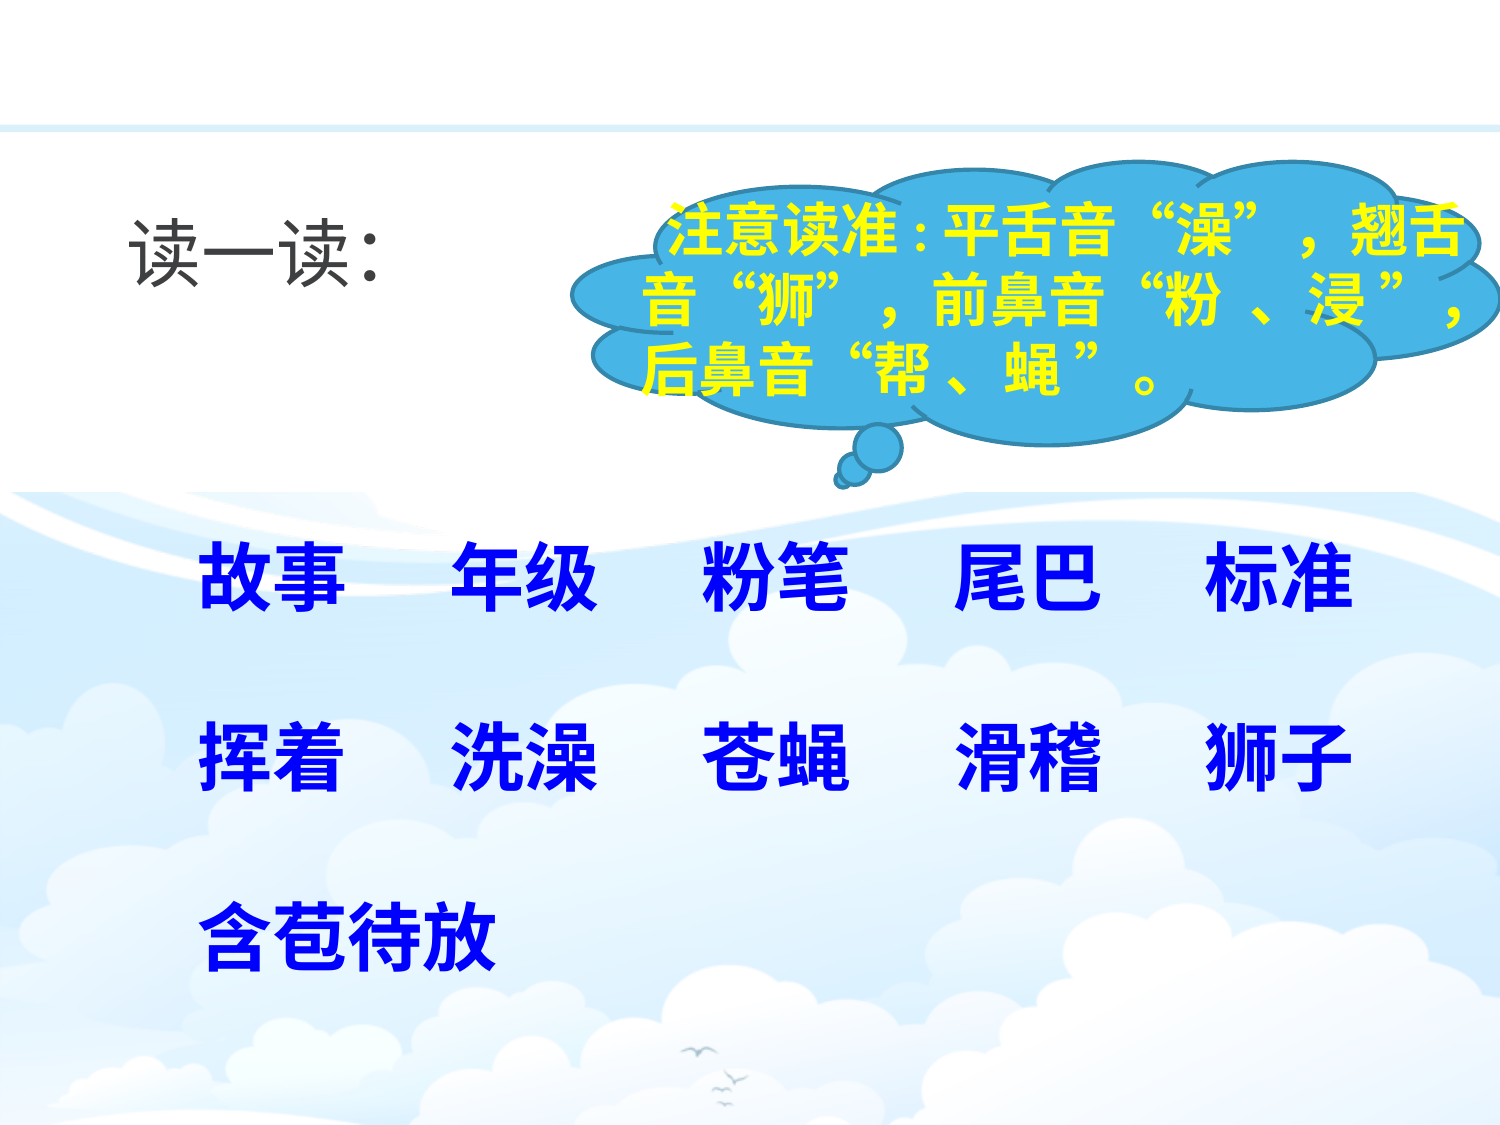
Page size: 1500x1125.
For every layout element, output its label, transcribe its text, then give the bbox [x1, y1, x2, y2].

text_box [885, 159, 1389, 185]
text_box 故事 年级 粉笔 尾巴 标准 挥着 洗澡 苍蝇 滑稽 狮子含苞待放 [182, 432, 1412, 988]
text_box [569, 257, 625, 387]
text_box 读一读： [112, 199, 491, 305]
text_box [725, 411, 1181, 432]
text_box 注意读准:平舌音“澡”，翘舌音“狮”，前鼻音“粉 、浸 ”，后鼻音“帮 、蝇 ”。 [625, 185, 1500, 411]
